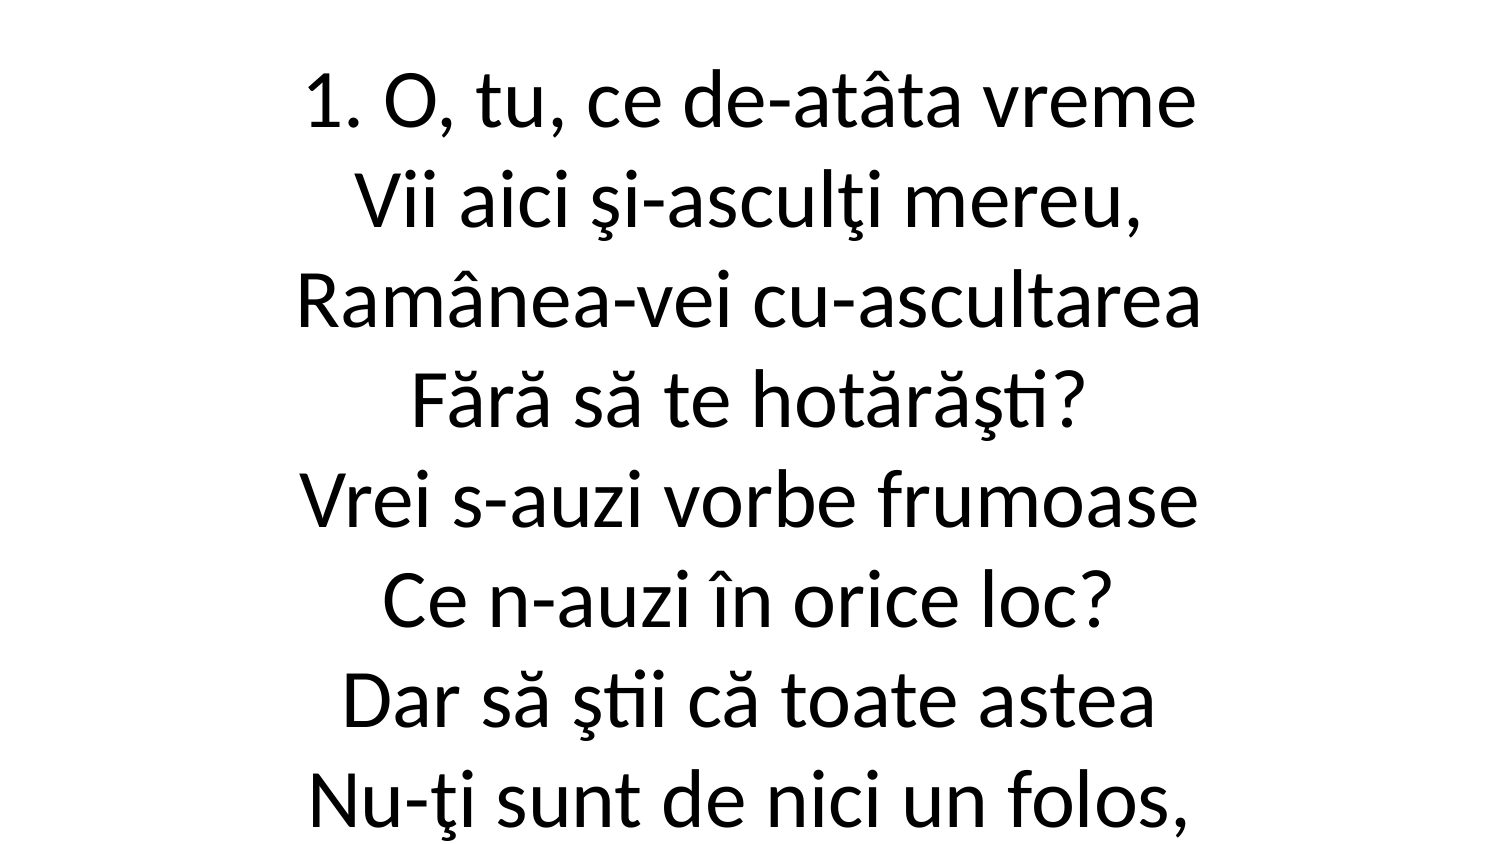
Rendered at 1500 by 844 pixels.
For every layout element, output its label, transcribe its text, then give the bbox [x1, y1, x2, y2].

text_box 1. O, tu, ce de-atâta vreme Vii aici şi-asculţi mereu, Ramânea-vei cu-ascultarea Fără să te hotărăşti? Vrei s-auzi vorbe frumoase Ce n-auzi în orice loc? Dar să ştii că toate astea Nu-ţi sunt de nici un folos, [280, 0, 1220, 844]
